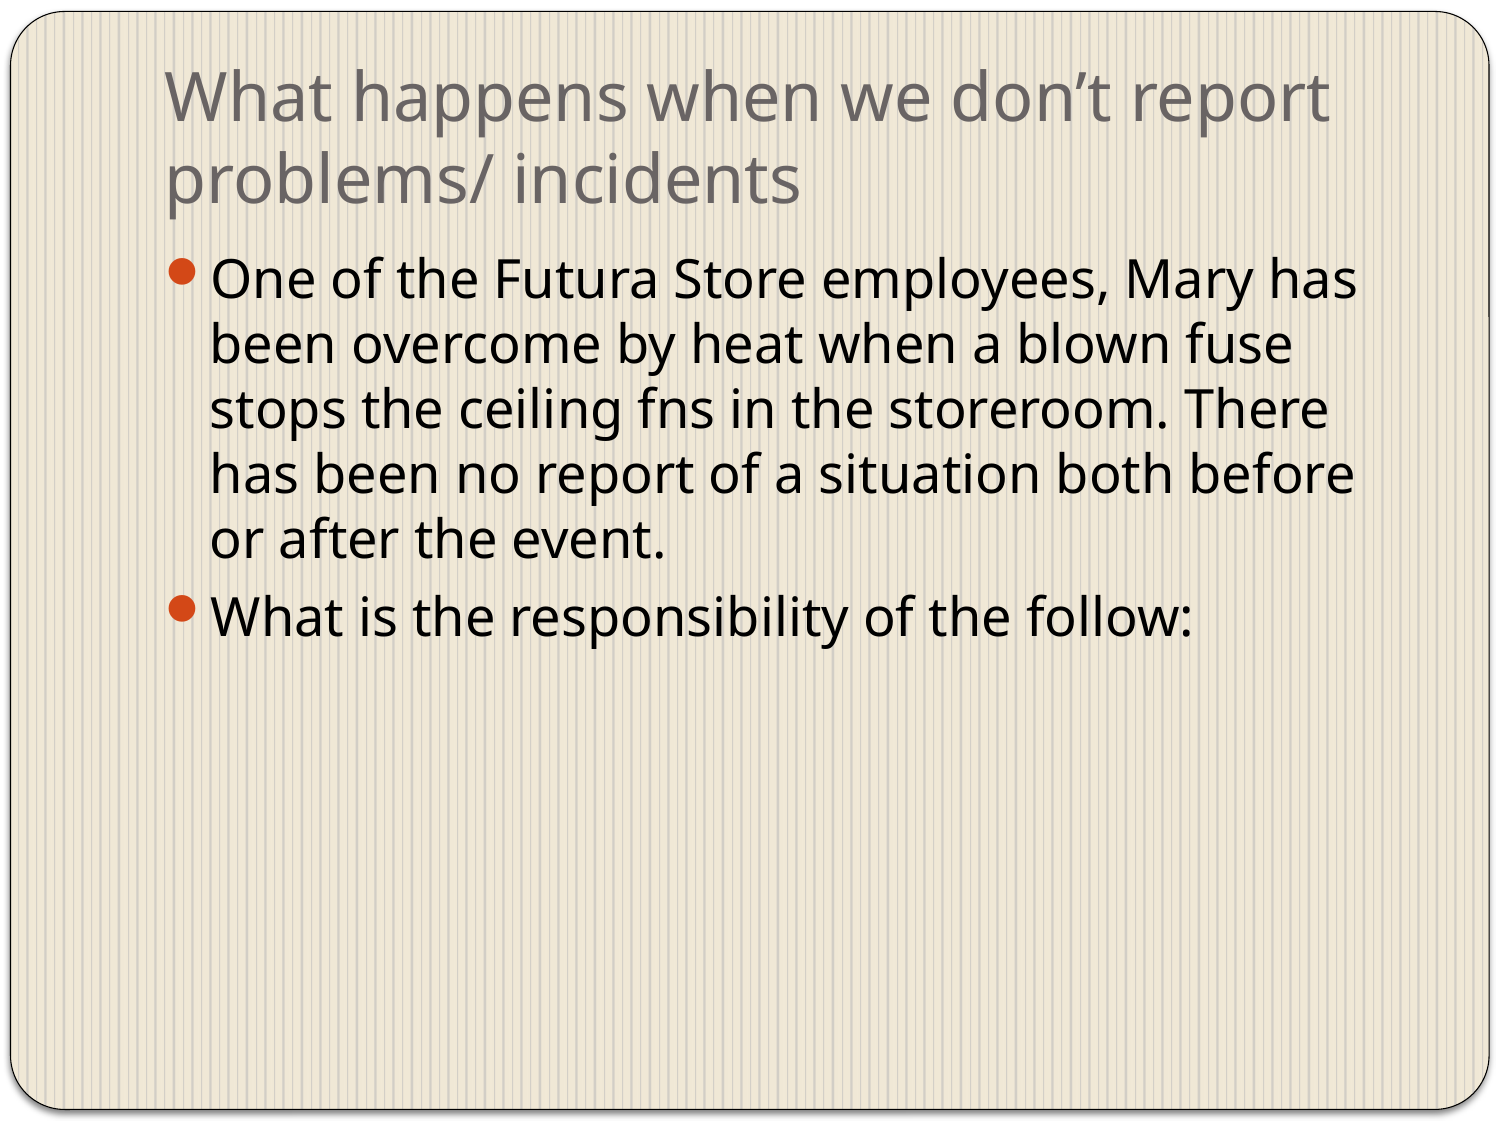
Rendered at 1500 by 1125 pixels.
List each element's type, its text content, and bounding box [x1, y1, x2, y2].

title What happens when we don’t report problems/ incidents [150, 45, 1425, 233]
list One of the Futura Store employees, Mary has been overcome by heat when a blown fuse stops the ceiling fns in the storeroom. There has been no report of a situation both before or after the event. What is the responsibility of the follow: [150, 237, 1425, 988]
